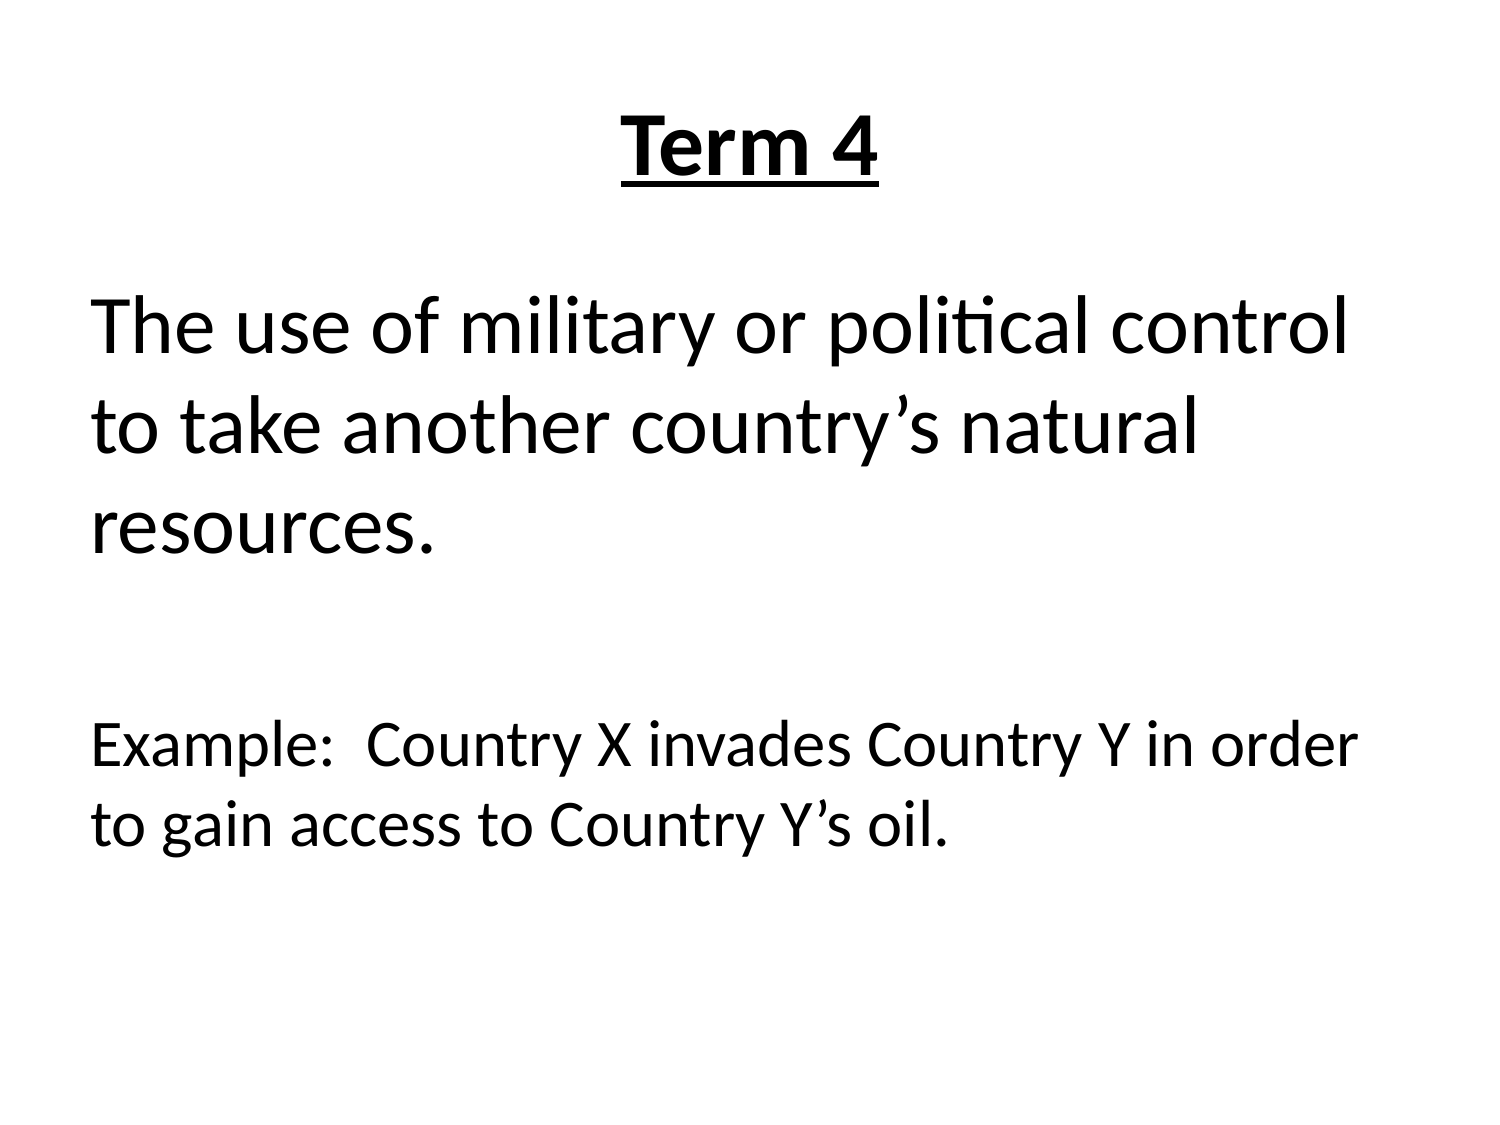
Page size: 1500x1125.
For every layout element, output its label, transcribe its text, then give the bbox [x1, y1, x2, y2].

title Term 4 [75, 45, 1425, 233]
list The use of military or political control to take another country’s natural resources. Example: Country X invades Country Y in order to gain access to Country Y’s oil. [75, 262, 1425, 1005]
